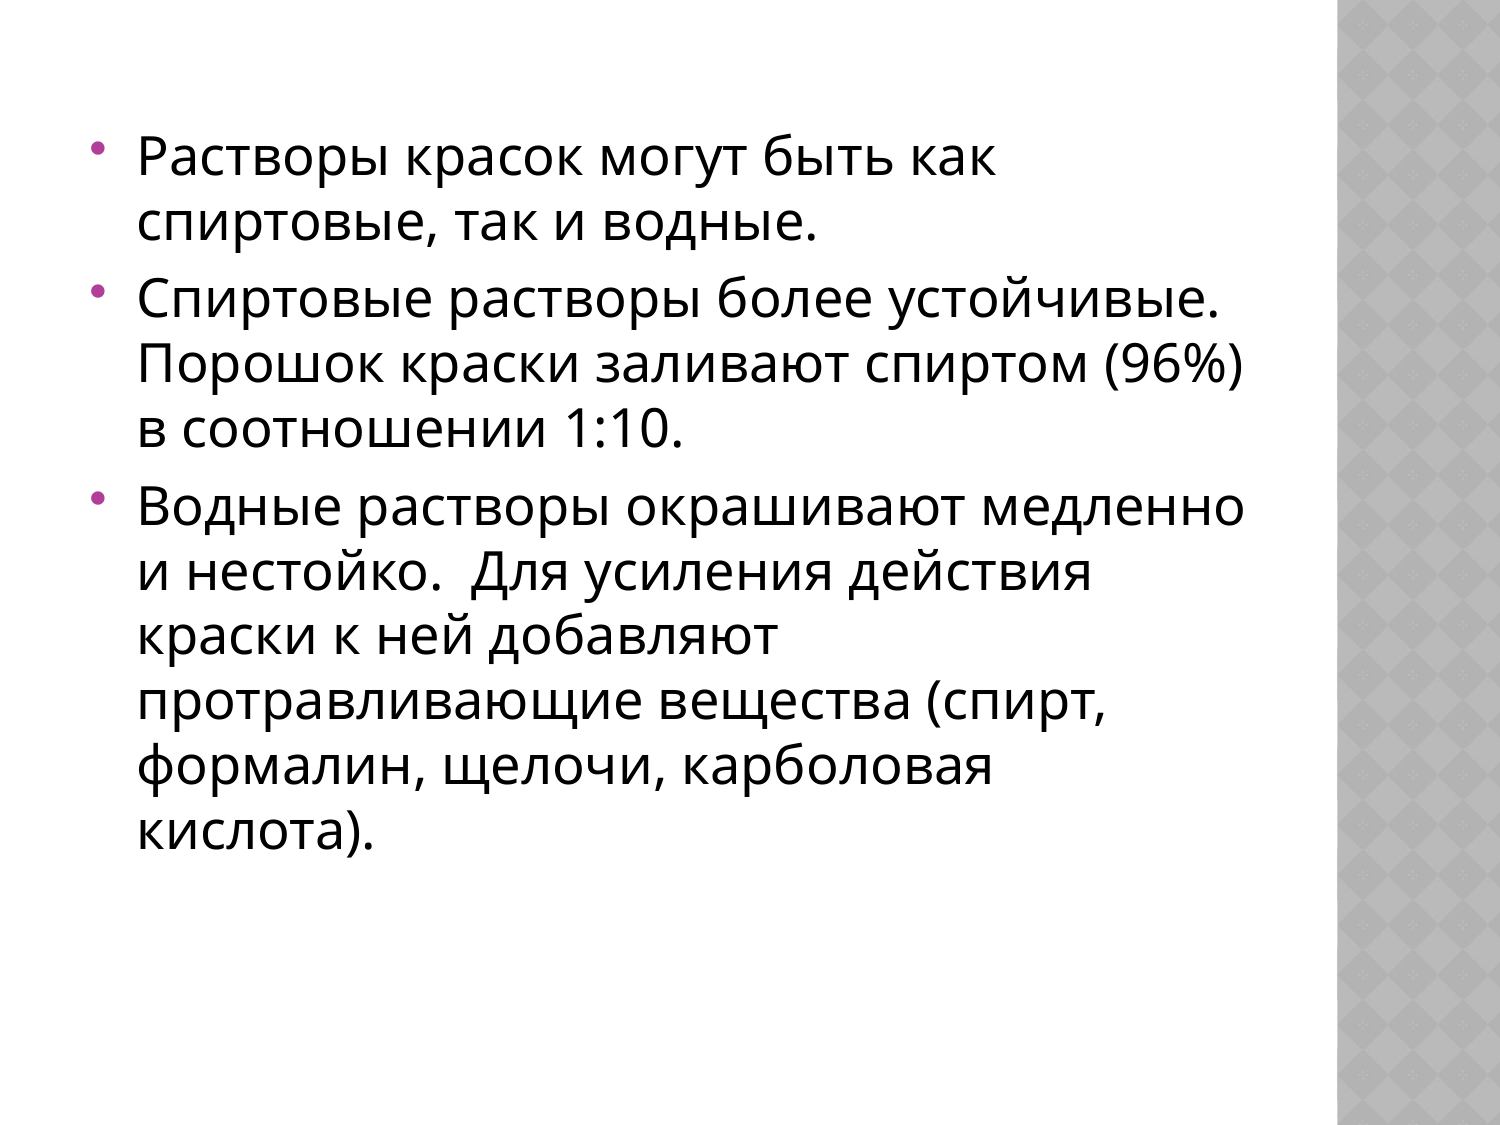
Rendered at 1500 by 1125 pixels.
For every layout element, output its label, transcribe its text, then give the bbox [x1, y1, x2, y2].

list Растворы красок могут быть как спиртовые, так и водные. Спиртовые растворы более устойчивые. Порошок краски заливают спиртом (96%) в соотношении 1:10. Водные растворы окрашивают медленно и нестойко. Для усиления действия краски к ней добавляют протравливающие вещества (спирт, формалин, щелочи, карболовая кислота). [76, 113, 1265, 909]
